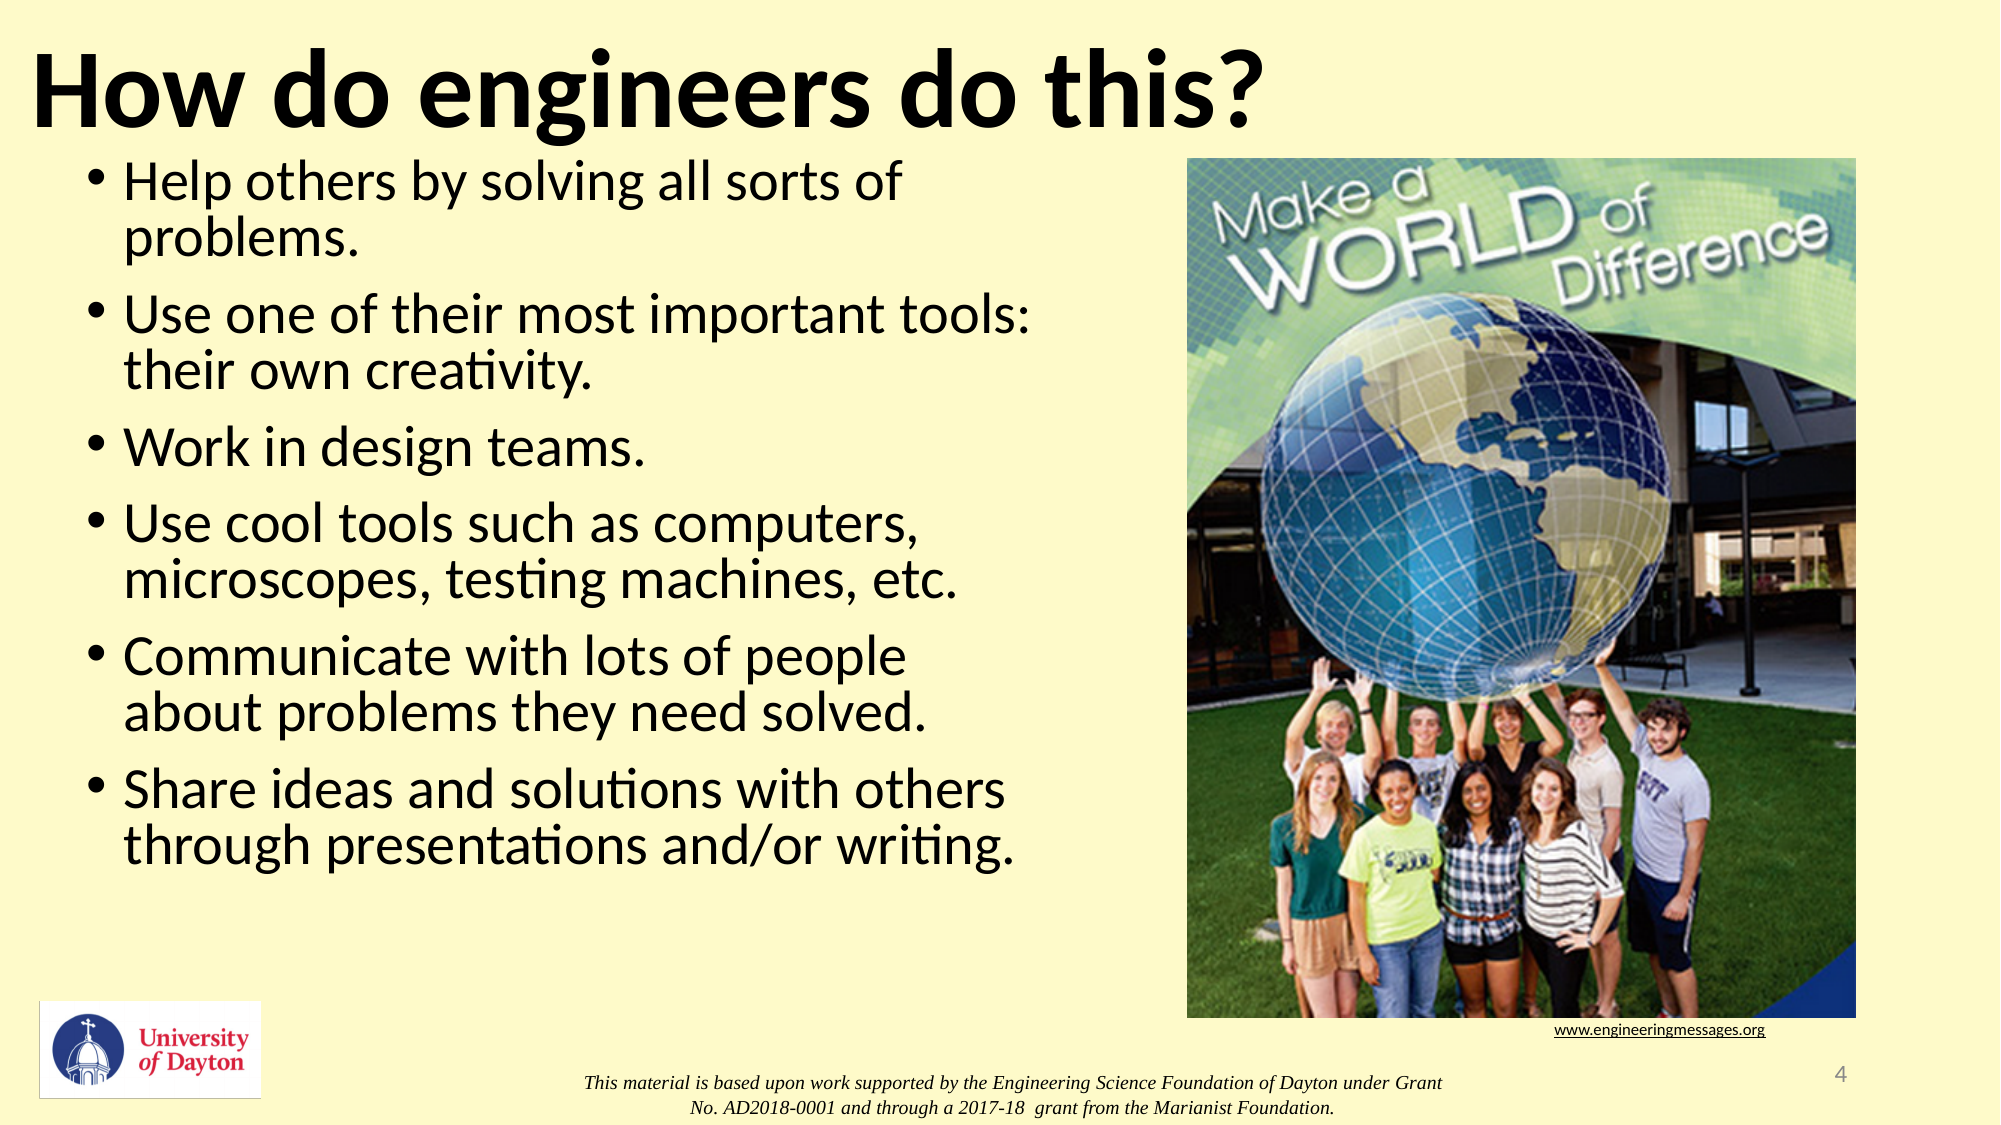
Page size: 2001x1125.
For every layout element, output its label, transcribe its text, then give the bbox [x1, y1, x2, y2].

picture [0, 855, 301, 1125]
text_box www.engineeringmessages.org [1539, 1027, 1789, 1047]
text_box Help others by solving all sorts of problems. Use one of their most important tools: their own creativity. Work in design teams. Use cool tools such as computers, microscopes, testing machines, etc. Communicate with lots of people about problems they need solved. Share ideas and solutions with others through presentations and/or writing. [71, 148, 1048, 931]
picture [1186, 158, 1856, 1018]
title How do engineers do this? [16, 9, 1742, 174]
